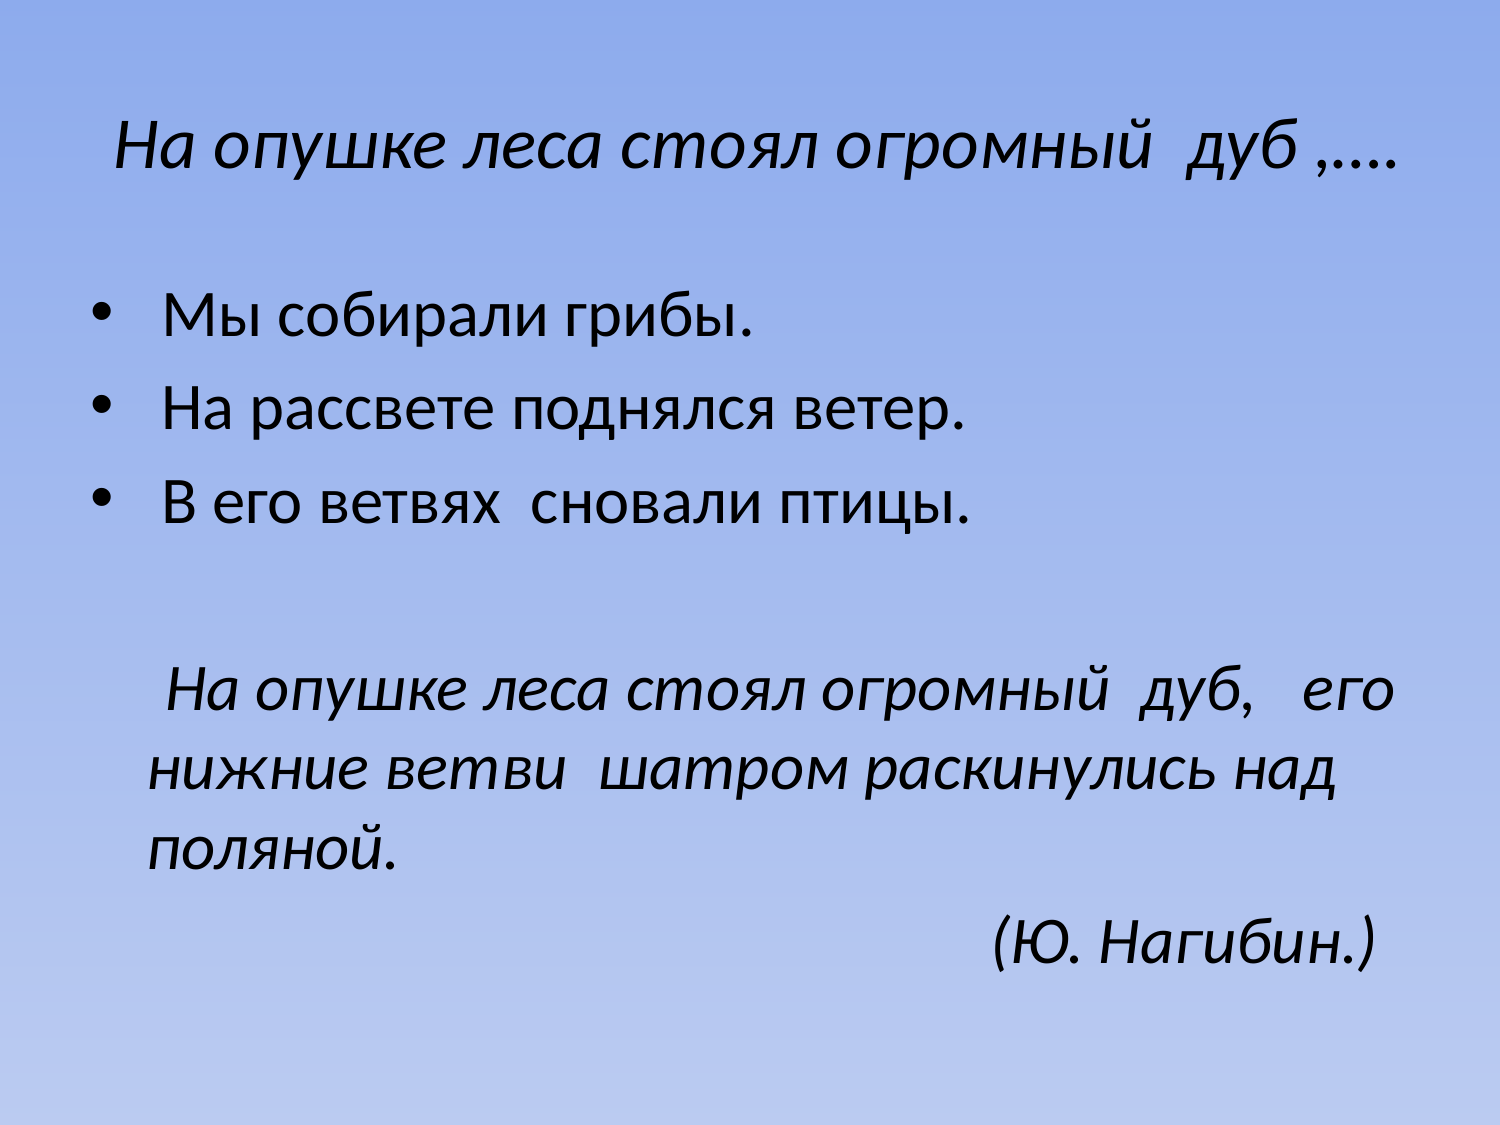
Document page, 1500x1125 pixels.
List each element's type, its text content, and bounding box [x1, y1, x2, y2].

title На опушке леса стоял огромный дуб ,…. [75, 45, 1425, 233]
list Мы собирали грибы. На рассвете поднялся ветер. В его ветвях сновали птицы. На опушке леса стоял огромный дуб, его нижние ветви шатром раскинулись над поляной. (Ю. Нагибин.) [75, 262, 1425, 1005]
